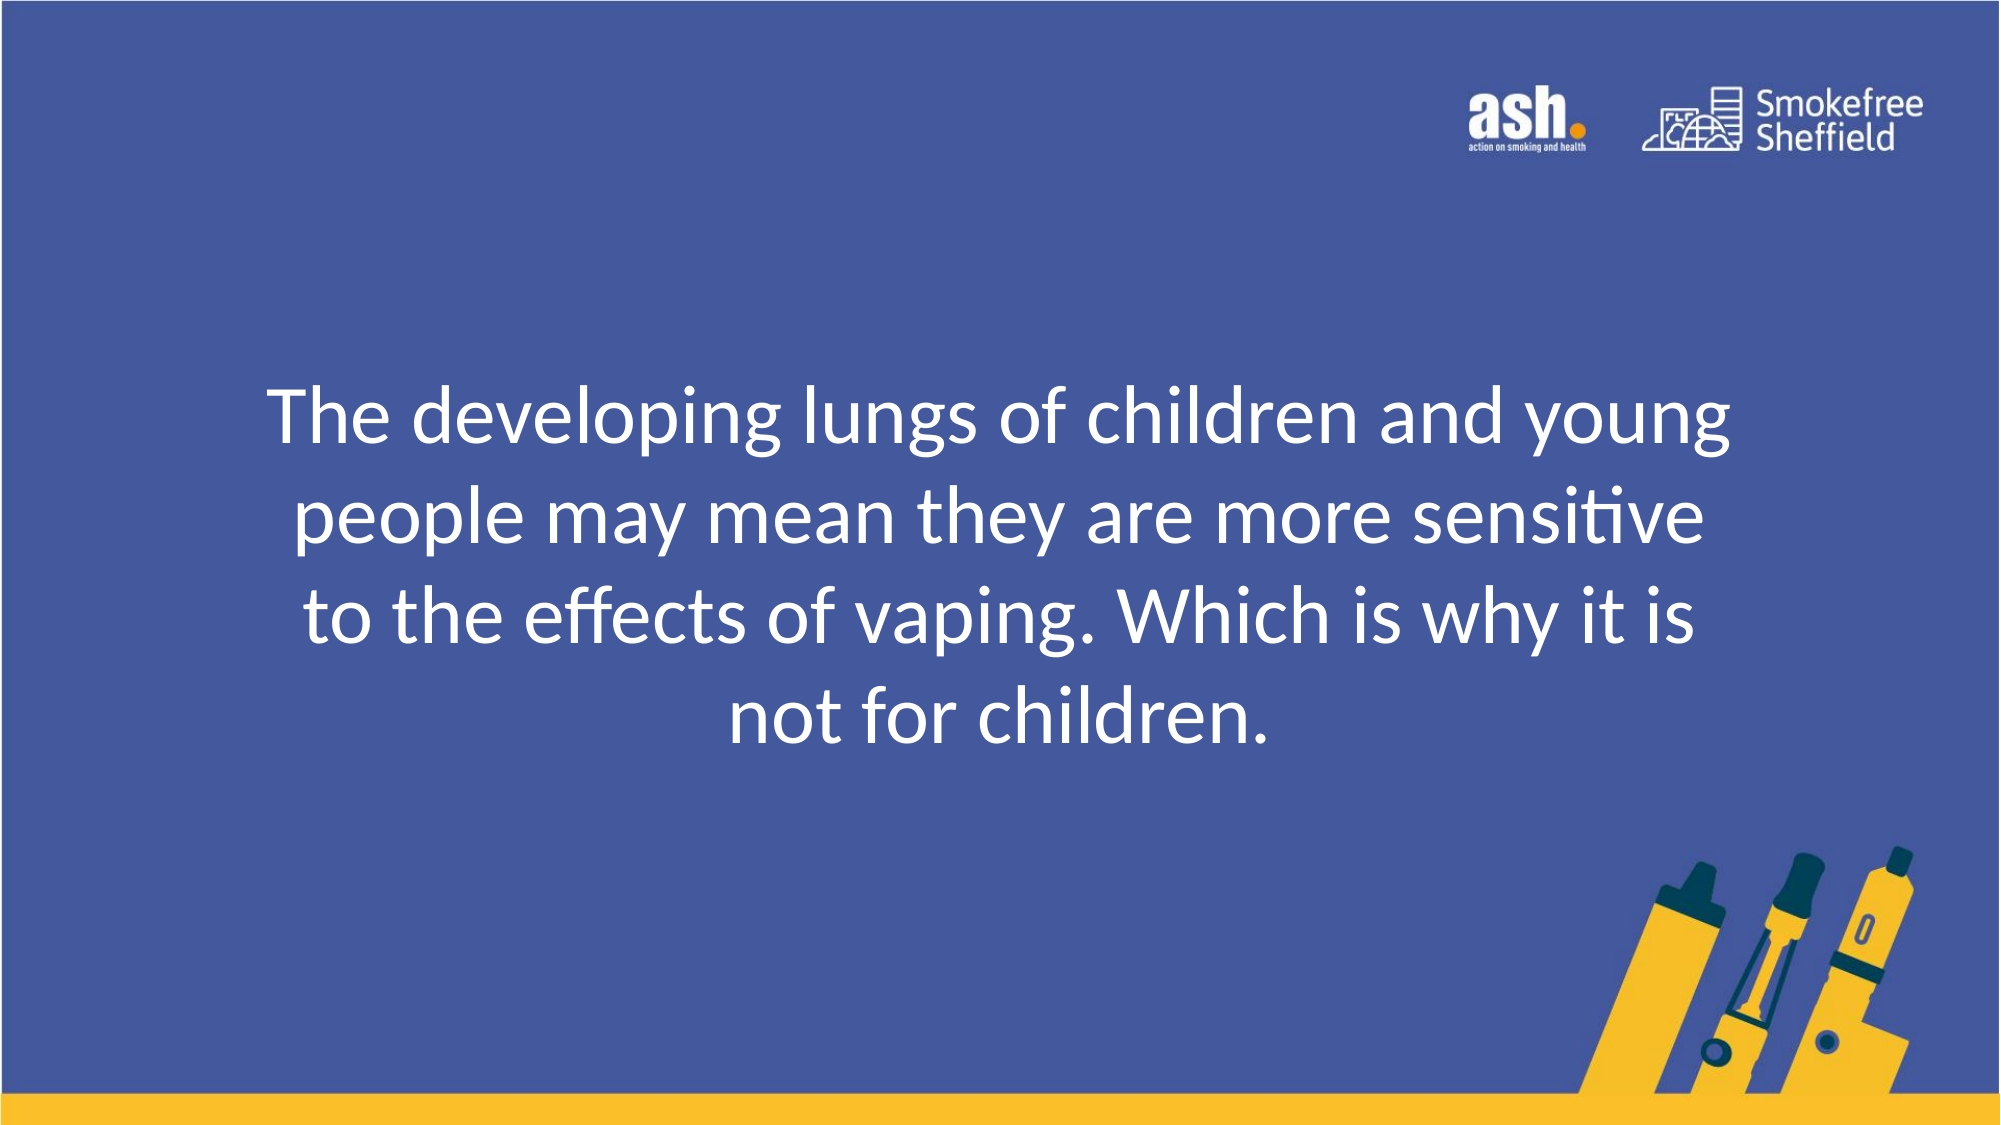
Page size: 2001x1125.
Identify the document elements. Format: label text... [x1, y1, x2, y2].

text_box The developing lungs of children and young people may mean they are more sensitive to the effects of vaping. Which is why it is not for children. [248, 352, 1752, 768]
picture [0, 0, 2000, 1125]
